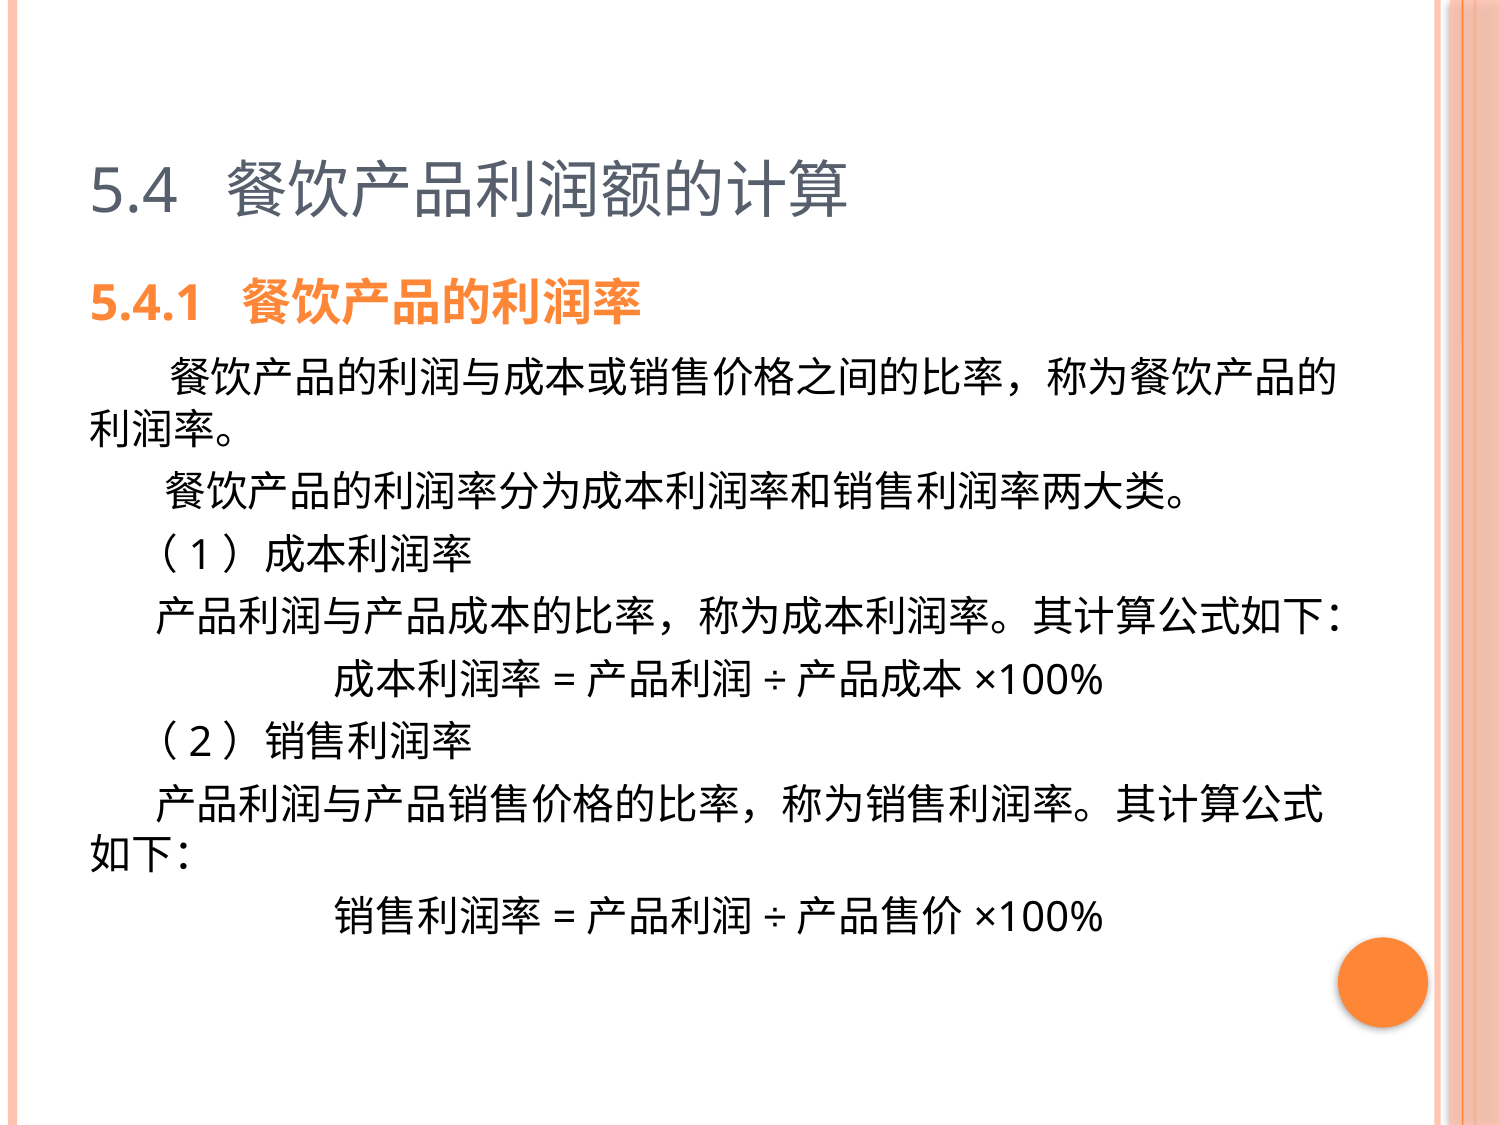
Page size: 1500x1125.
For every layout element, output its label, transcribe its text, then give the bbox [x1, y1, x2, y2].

title 5.4 餐饮产品利润额的计算 [75, 45, 1300, 233]
list 5.4.1 餐饮产品的利润率 餐饮产品的利润与成本或销售价格之间的比率，称为餐饮产品的利润率。 餐饮产品的利润率分为成本利润率和销售利润率两大类。 （1）成本利润率 产品利润与产品成本的比率，称为成本利润率。其计算公式如下： 成本利润率=产品利润÷产品成本×100% （2）销售利润率 产品利润与产品销售价格的比率，称为销售利润率。其计算公式如下： 销售利润率=产品利润÷产品售价×100% [74, 262, 1364, 1063]
